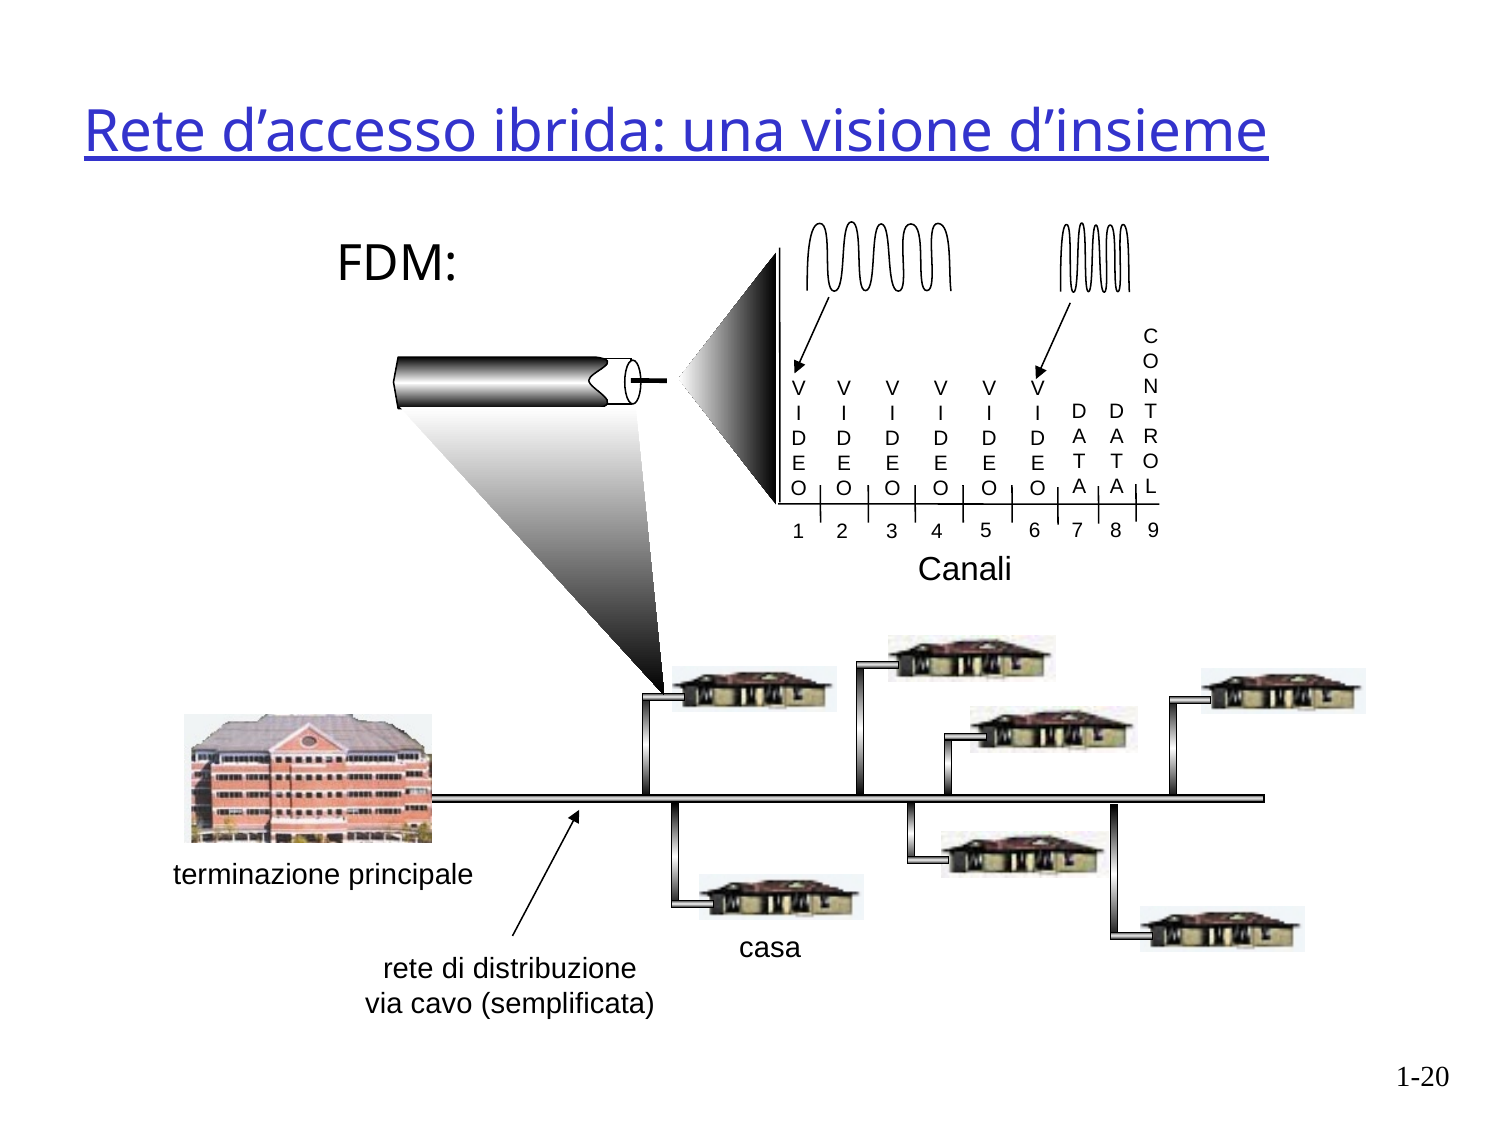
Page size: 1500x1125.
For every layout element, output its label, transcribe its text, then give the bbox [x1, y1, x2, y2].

picture [184, 714, 432, 844]
slide_number 1-20 [1362, 1049, 1465, 1125]
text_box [856, 660, 899, 796]
text_box rete di distribuzione via cavo (semplificata)‏ [350, 941, 671, 1027]
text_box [642, 693, 685, 798]
text_box [512, 809, 580, 936]
picture [888, 635, 1056, 682]
picture [941, 831, 1109, 878]
text_box [438, 795, 638, 803]
title Rete d’accesso ibrida: una visione d’insieme [68, 34, 1419, 223]
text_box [671, 803, 714, 908]
text_box terminazione principale [158, 847, 489, 898]
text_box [1110, 804, 1153, 940]
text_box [794, 221, 1131, 246]
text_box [393, 356, 667, 696]
picture [1200, 668, 1366, 715]
text_box FDM: [322, 223, 474, 299]
picture [970, 706, 1138, 753]
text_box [1168, 696, 1211, 800]
picture [1140, 905, 1306, 952]
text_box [678, 247, 1174, 595]
text_box [987, 795, 1164, 803]
text_box [900, 795, 940, 803]
picture [671, 666, 837, 712]
text_box [689, 795, 855, 803]
text_box [1214, 795, 1264, 803]
text_box casa [724, 929, 817, 971]
picture [698, 874, 864, 921]
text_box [906, 801, 949, 865]
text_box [944, 732, 987, 796]
